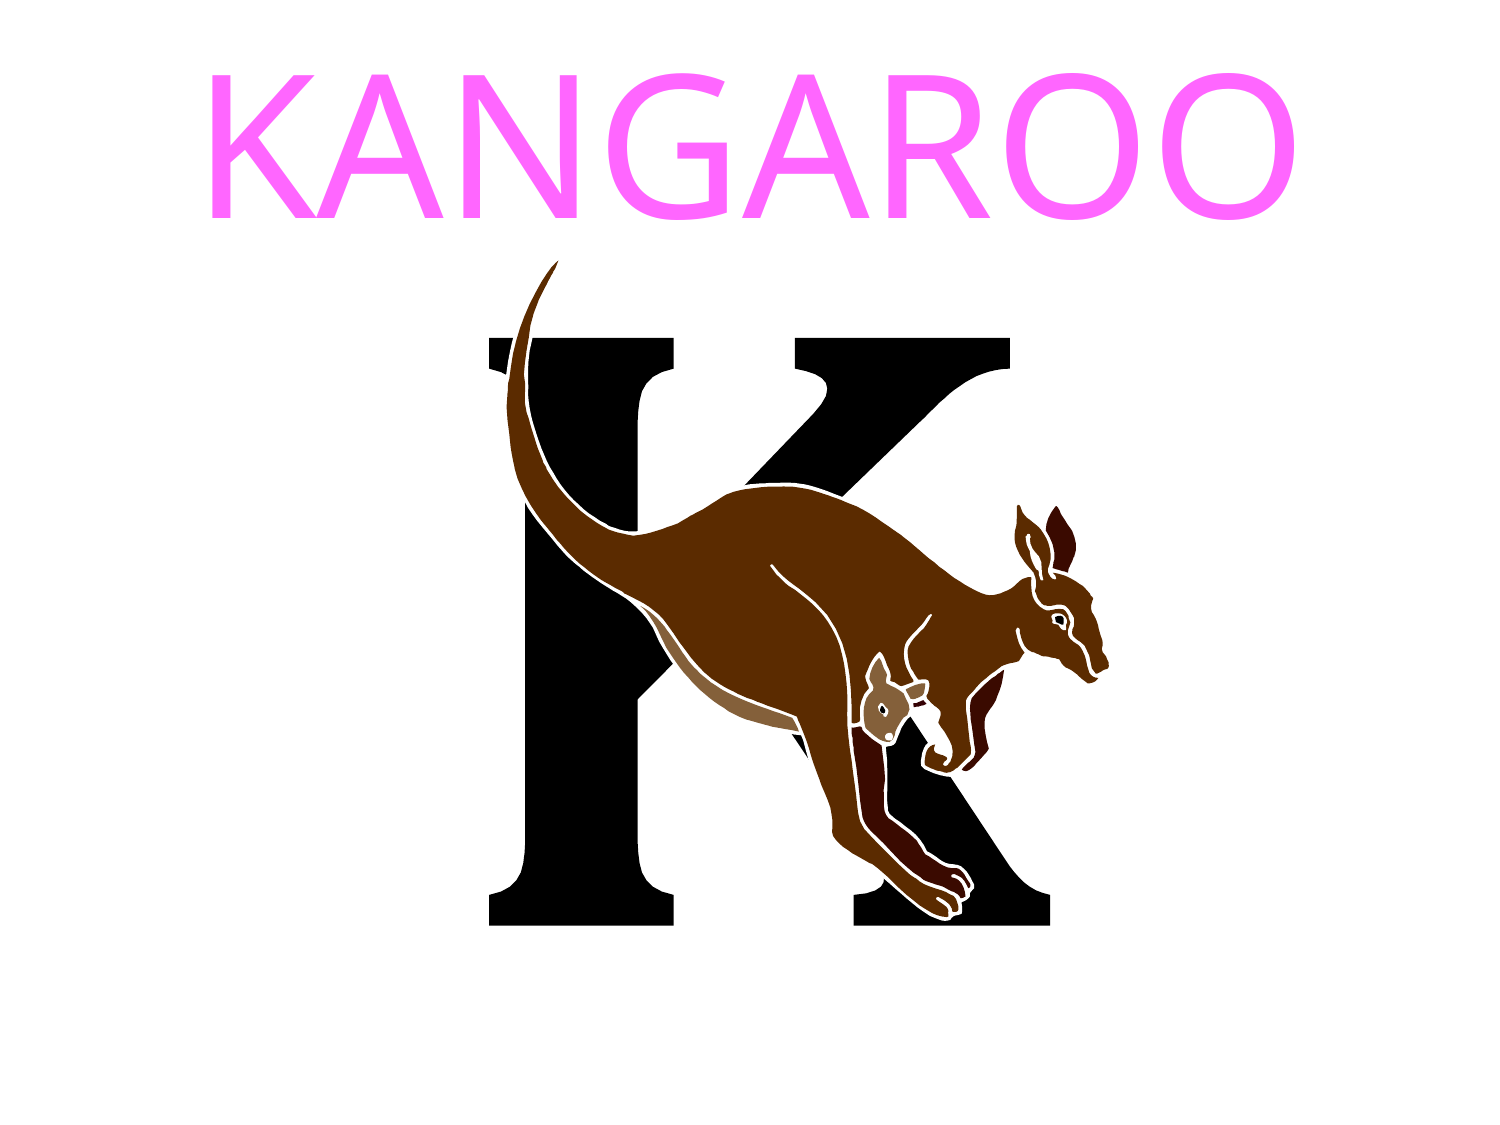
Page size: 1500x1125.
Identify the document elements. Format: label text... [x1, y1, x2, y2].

title KANGAROO [75, 45, 1425, 233]
picture [488, 255, 1115, 926]
